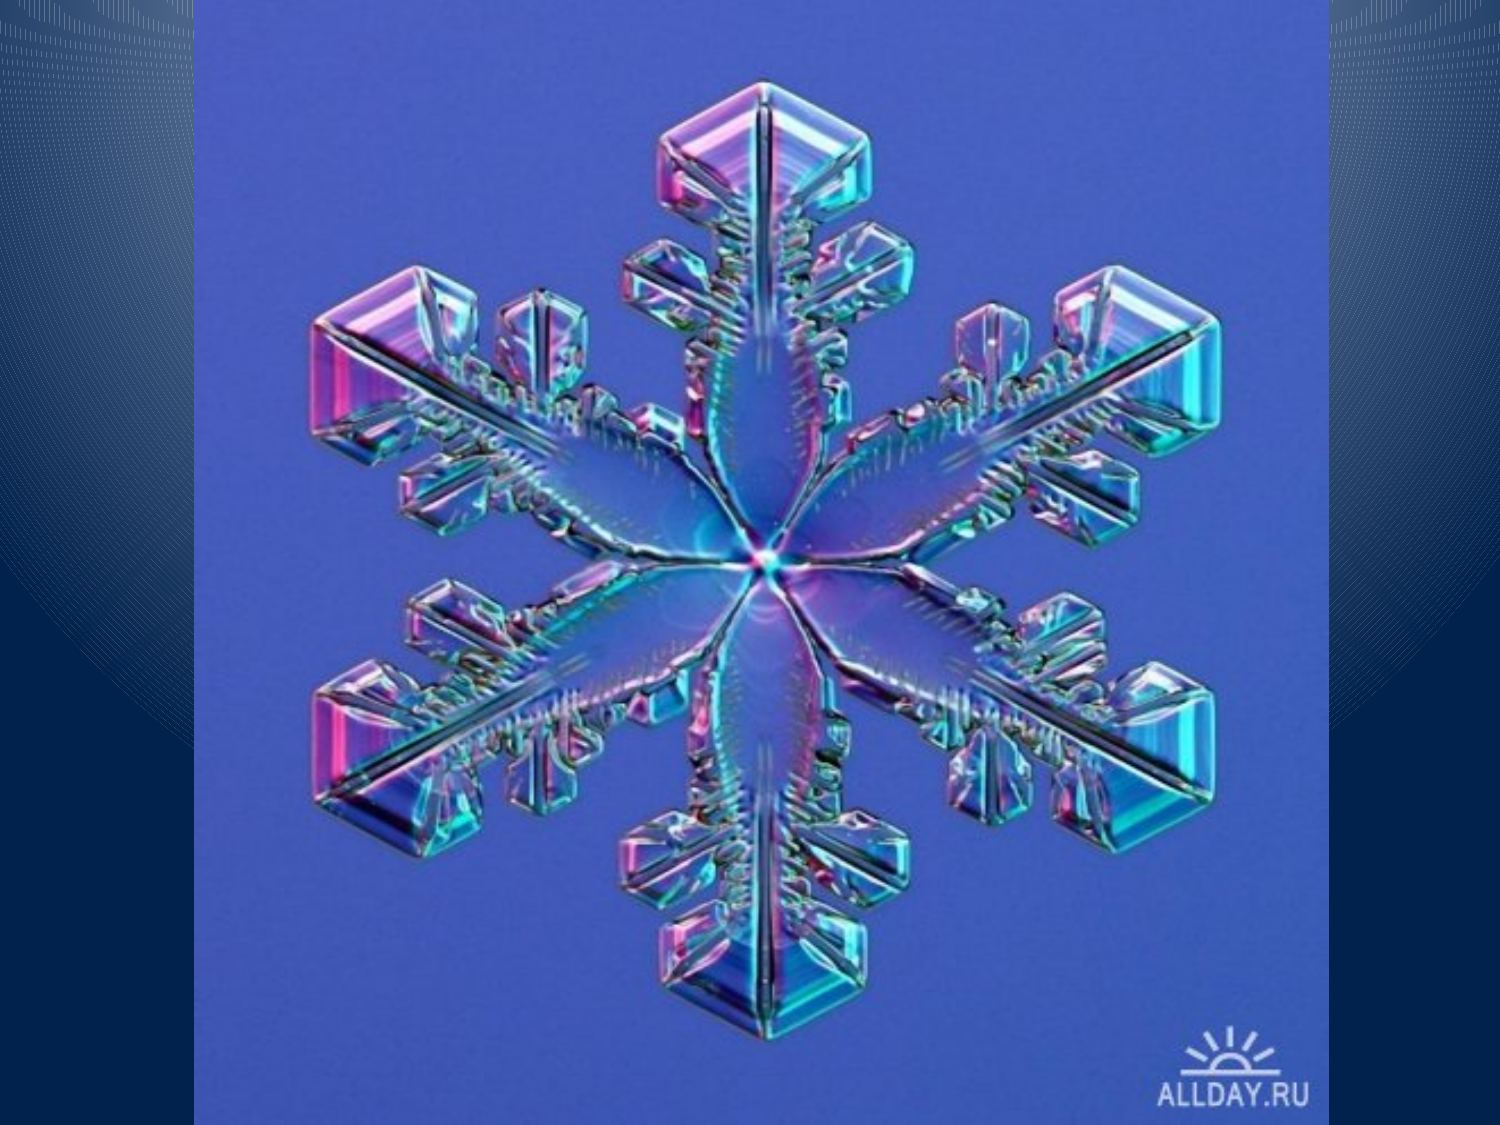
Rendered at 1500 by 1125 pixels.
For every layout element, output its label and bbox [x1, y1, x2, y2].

picture [194, 0, 1329, 1125]
